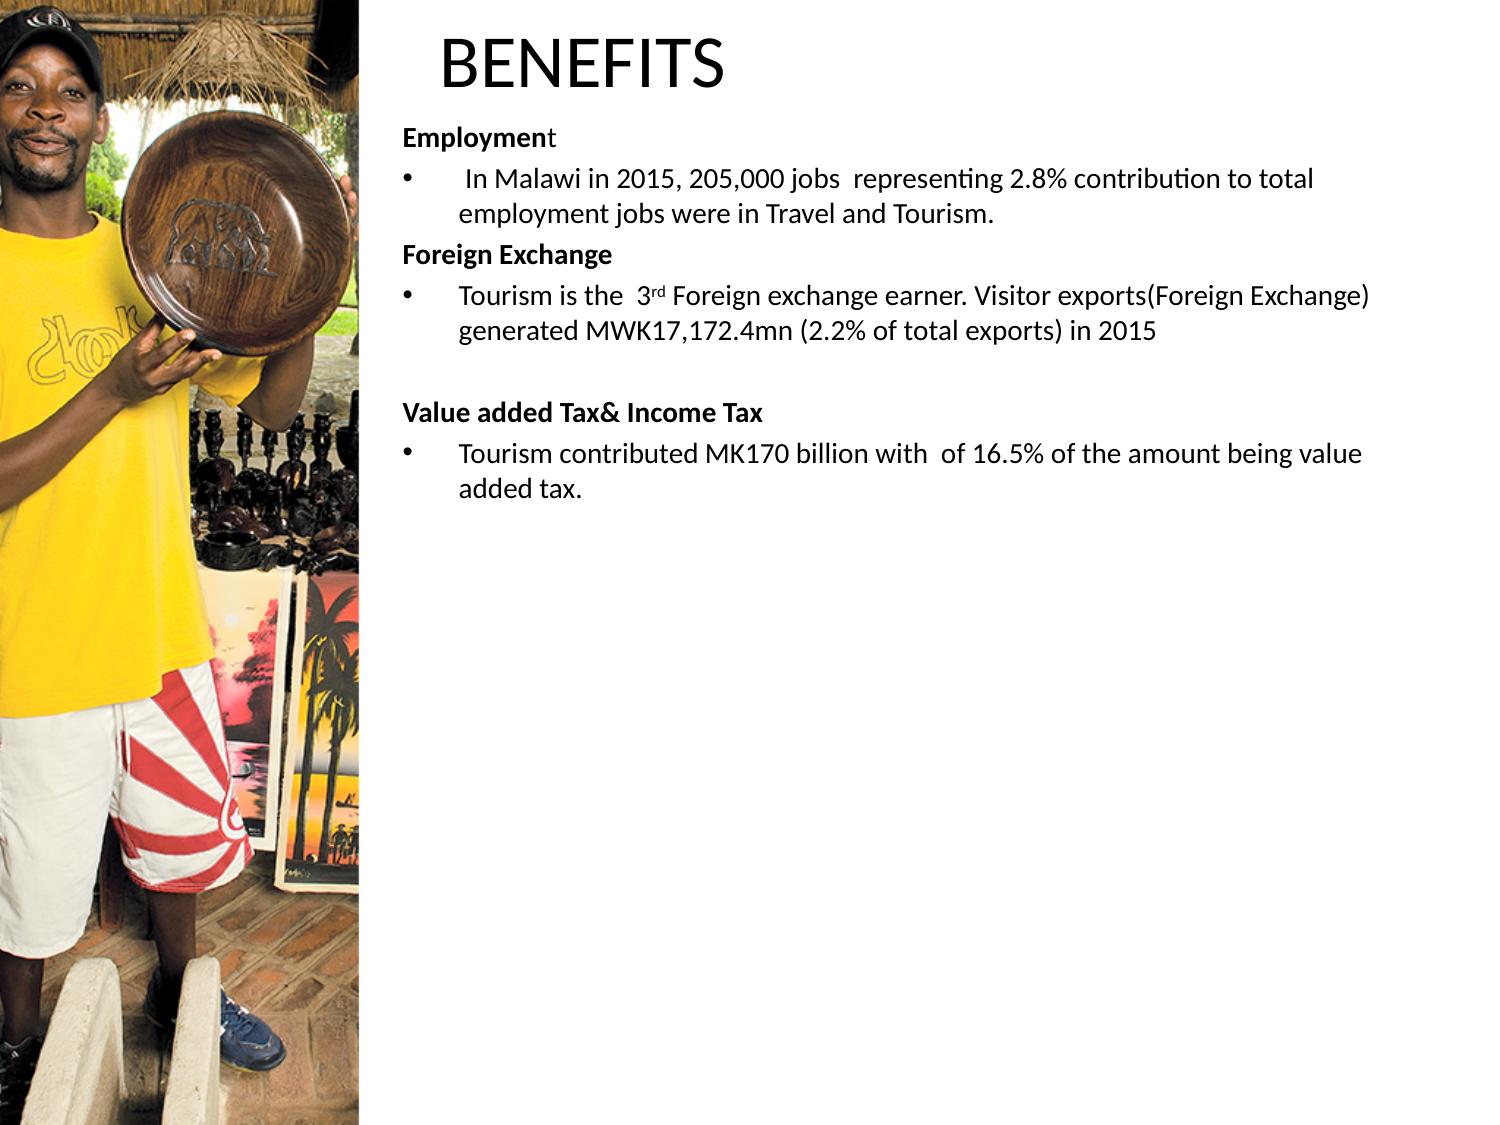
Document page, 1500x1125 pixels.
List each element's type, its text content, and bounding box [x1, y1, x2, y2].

picture [0, 0, 1500, 1125]
list Employment In Malawi in 2015, 205,000 jobs representing 2.8% contribution to total employment jobs were in Travel and Tourism. Foreign Exchange Tourism is the 3rd Foreign exchange earner. Visitor exports(Foreign Exchange) generated MWK17,172.4mn (2.2% of total exports) in 2015 Value added Tax& Income Tax Tourism contributed MK170 billion with of 16.5% of the amount being value added tax. [387, 111, 1425, 888]
text_box BENEFITS [425, 4, 1438, 110]
